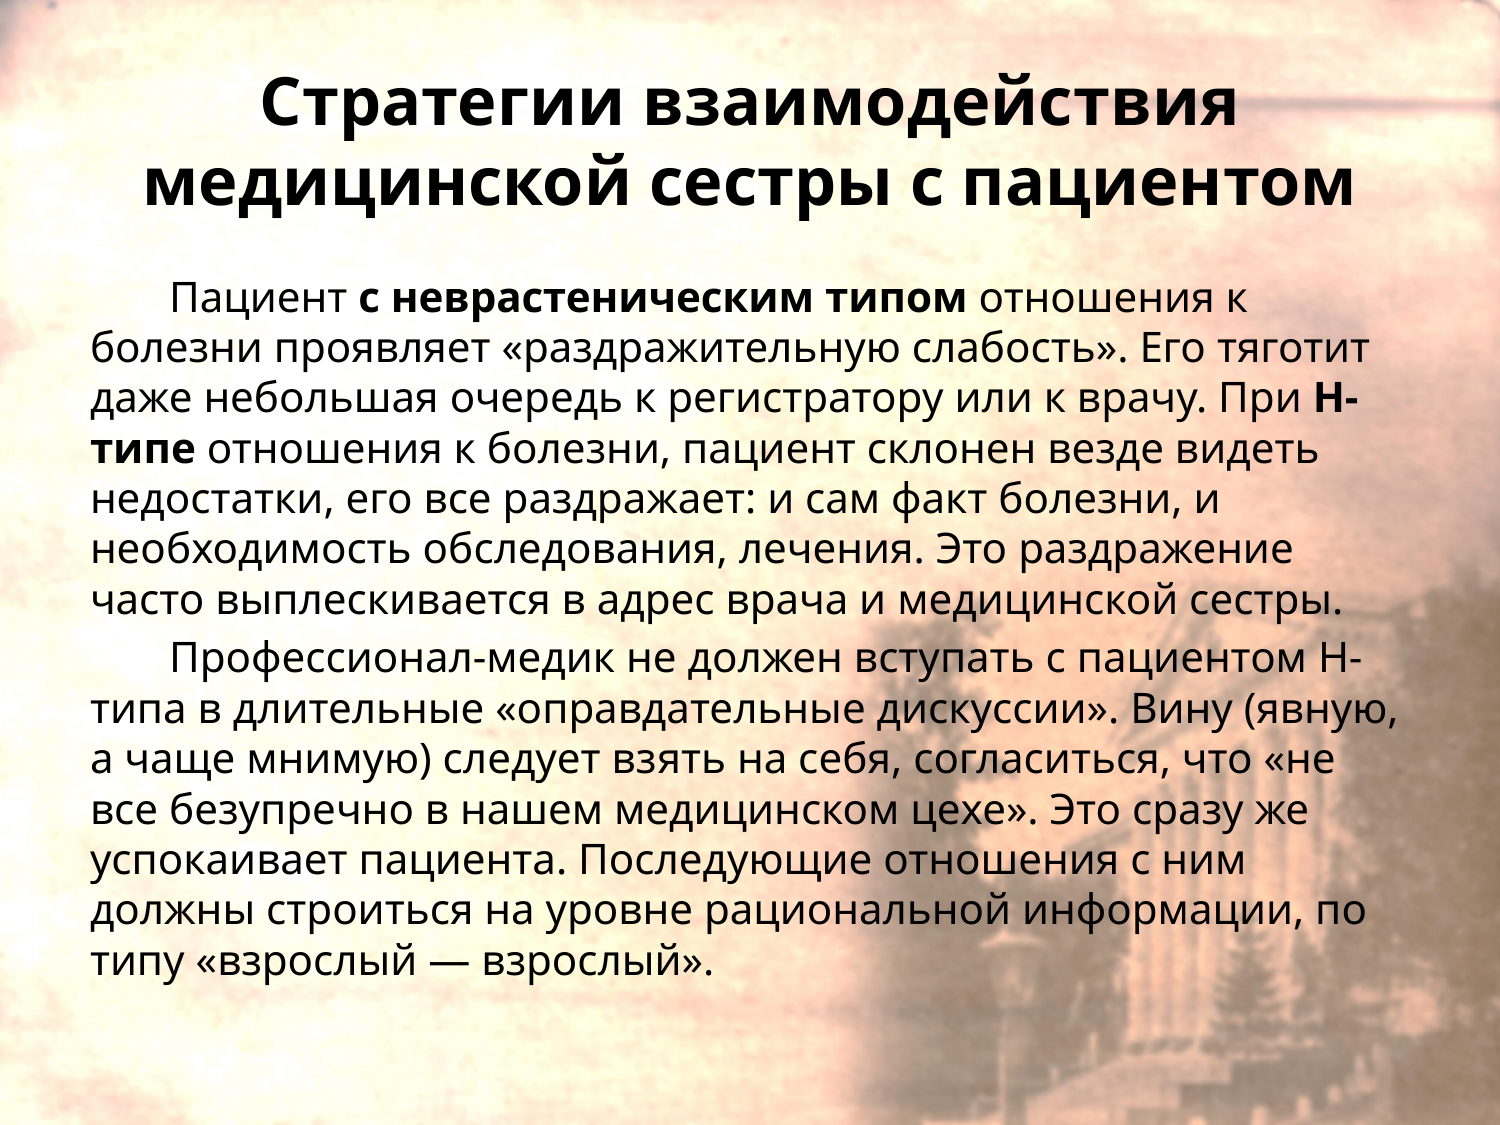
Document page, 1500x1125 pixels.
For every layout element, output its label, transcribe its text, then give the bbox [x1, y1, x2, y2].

title Стратегии взаимодействия медицинской сестры с пациентом [75, 45, 1425, 233]
picture [0, 0, 1500, 1125]
list Пациент с неврастеническим типом отношения к болезни проявляет «раздражительную слабость». Его тяготит даже небольшая очередь к регистратору или к врачу. При Н-типе отношения к болезни, пациент склонен везде видеть недостатки, его все раздражает: и сам факт болезни, и необходимость обследования, лечения. Это раздражение часто выплескивается в адрес врача и медицинской сестры. Профессионал-медик не должен вступать с пациентом Н-типа в длительные «оправдательные дискуссии». Вину (явную, а чаще мнимую) следует взять на себя, согласиться, что «не все безупречно в нашем медицинском цехе». Это сразу же успокаивает пациента. Последующие отношения с ним должны строиться на уровне рациональной информации, по типу «взрослый — взрослый». [75, 262, 1425, 1005]
